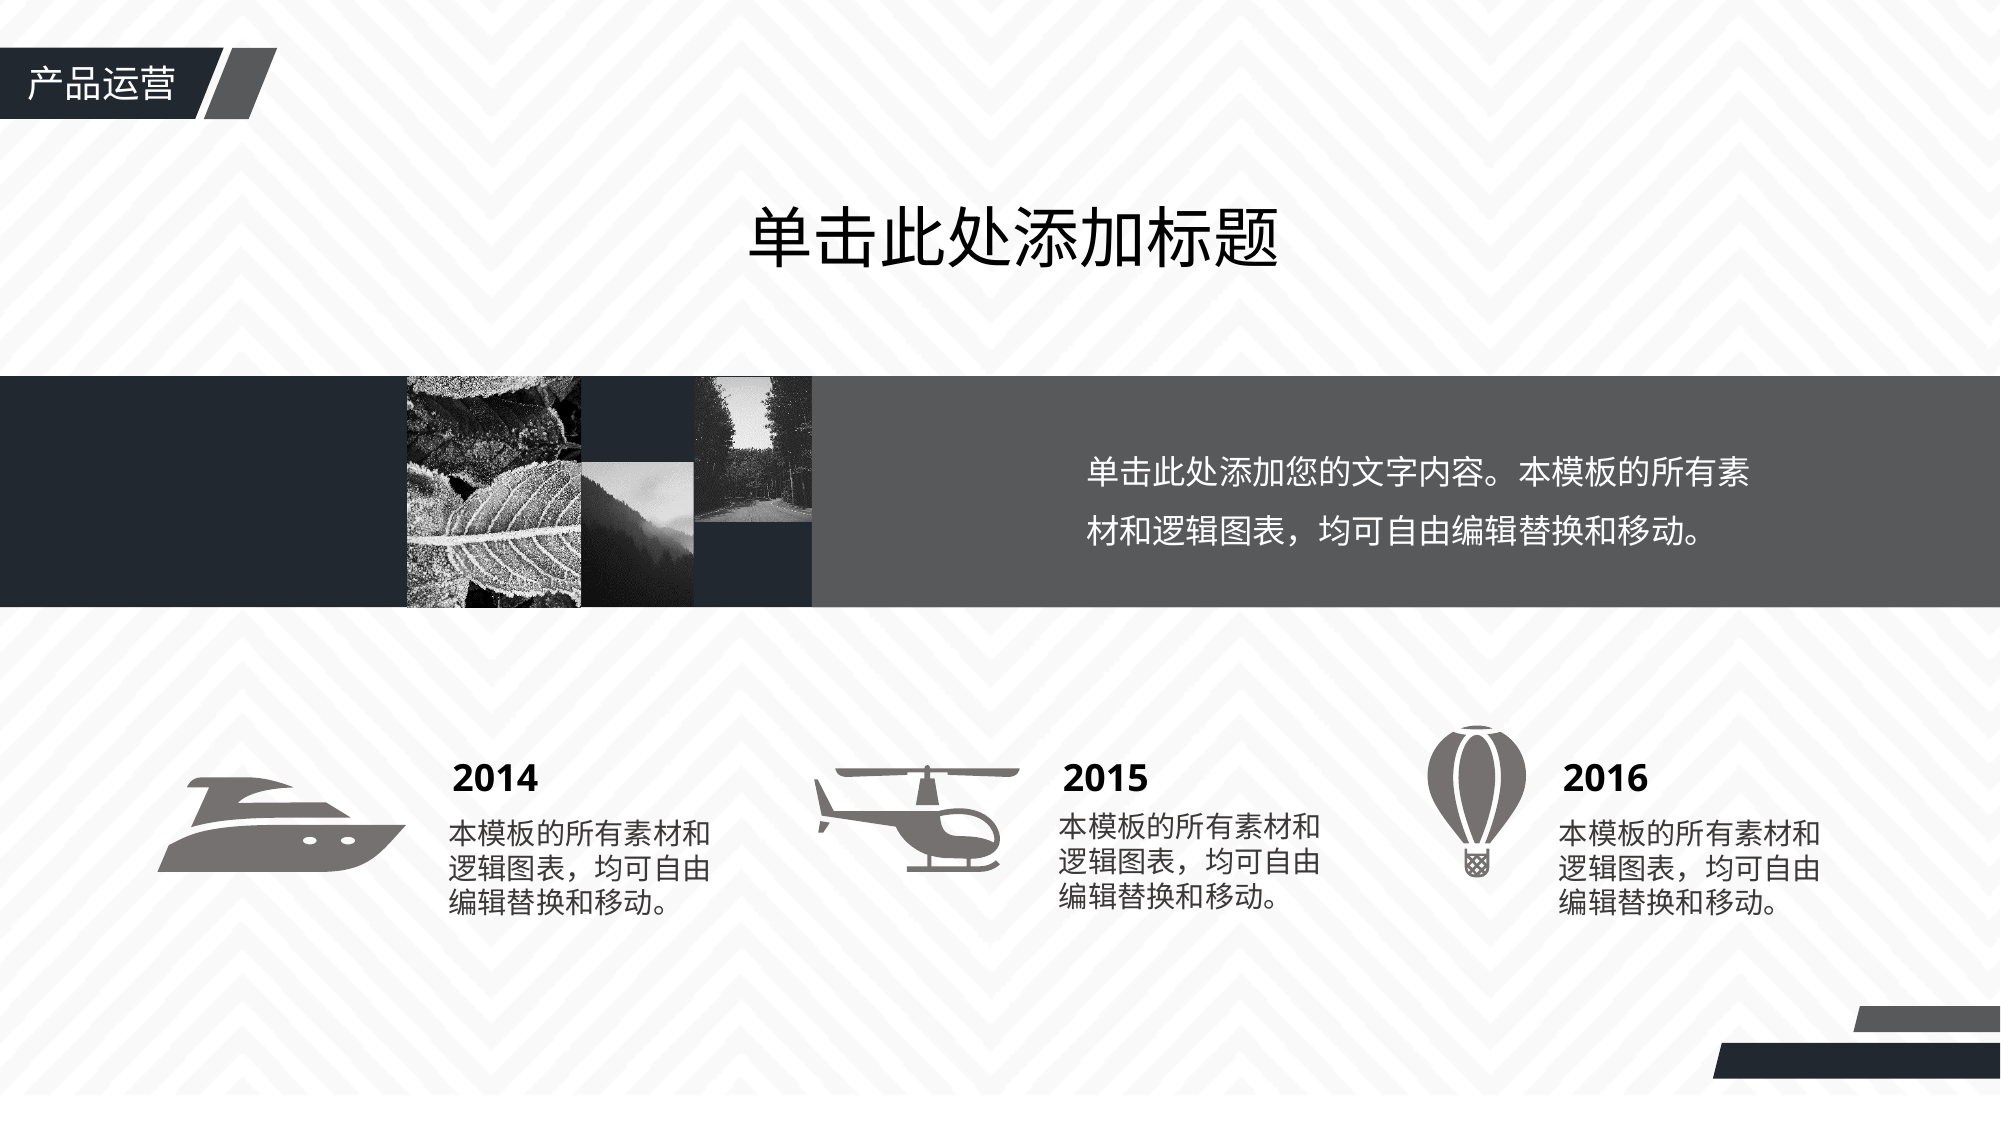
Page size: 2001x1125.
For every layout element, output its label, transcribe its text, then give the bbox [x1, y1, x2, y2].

text_box [186, 777, 351, 828]
text_box [1460, 725, 1493, 730]
text_box 单击此处添加您的文字内容。本模板的所有素材和逻辑图表，均可自由编辑替换和移动。 [1071, 423, 1786, 558]
text_box 单击此处添加标题 [731, 188, 1296, 283]
text_box [1485, 731, 1527, 844]
text_box [1464, 848, 1490, 878]
text_box [582, 522, 811, 608]
text_box [1427, 731, 1470, 844]
text_box 本模板的所有素材和逻辑图表，均可自由编辑替换和移动。 [1544, 807, 1840, 928]
text_box [811, 376, 2000, 608]
text_box 2016 [1548, 746, 1664, 807]
text_box 2015 [1048, 746, 1164, 801]
text_box 本模板的所有素材和逻辑图表，均可自由编辑替换和移动。 [433, 807, 729, 928]
text_box 本模板的所有素材和逻辑图表，均可自由编辑替换和移动。 [1044, 801, 1340, 922]
text_box [0, 376, 407, 608]
text_box 2014 [437, 746, 554, 807]
text_box [835, 764, 1020, 806]
text_box [1458, 734, 1496, 844]
picture [0, 0, 2001, 1125]
text_box [582, 376, 694, 462]
text_box [814, 779, 1000, 872]
text_box [157, 824, 407, 872]
